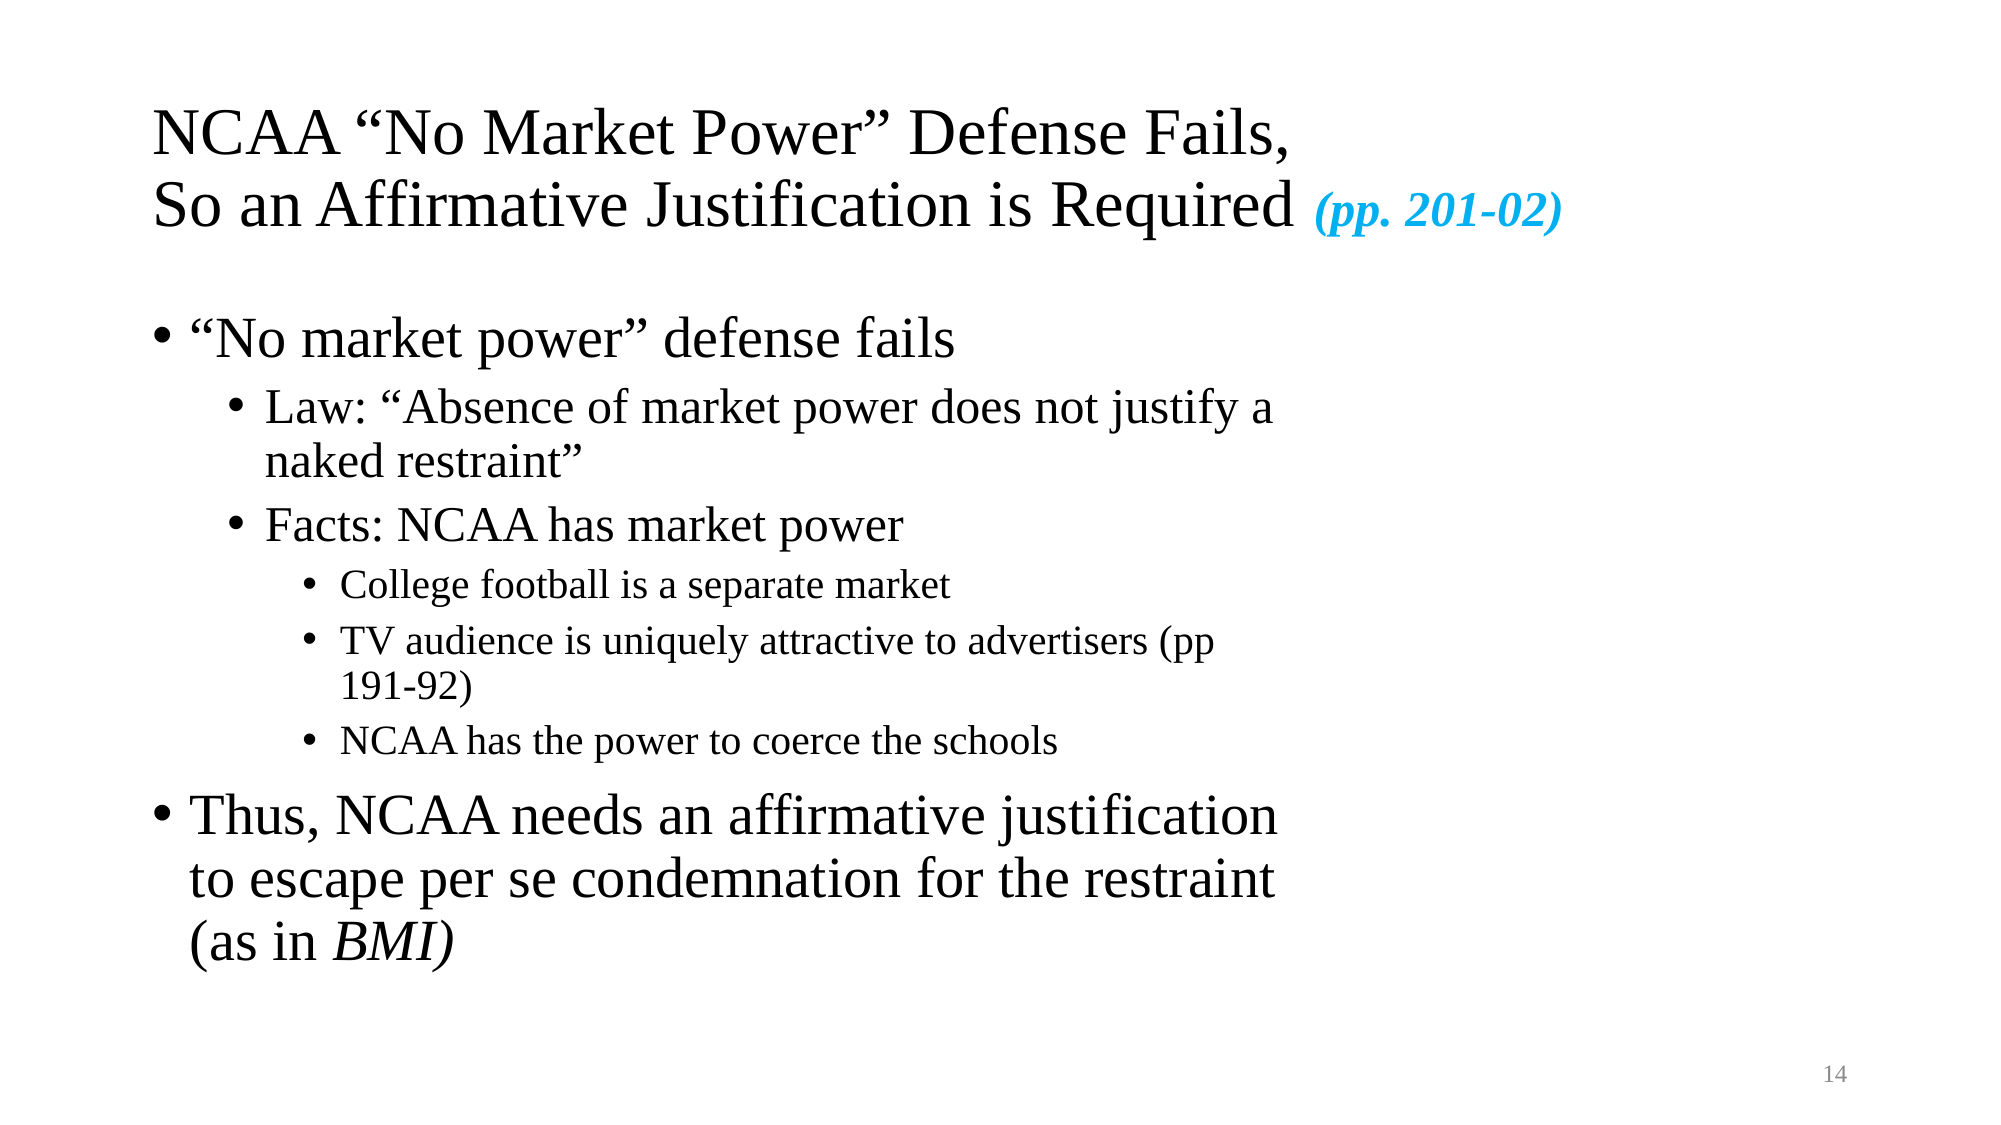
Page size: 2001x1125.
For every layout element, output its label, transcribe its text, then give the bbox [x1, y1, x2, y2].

slide_number 14 [1412, 1042, 1863, 1103]
list “No market power” defense fails Law: “Absence of market power does not justify a naked restraint” Facts: NCAA has market power College football is a separate market TV audience is uniquely attractive to advertisers (pp 191-92) NCAA has the power to coerce the schools Thus, NCAA needs an affirmative justification to escape per se condemnation for the restraint (as in BMI) [137, 299, 1315, 1014]
title NCAA “No Market Power” Defense Fails, So an Affirmative Justification is Required (pp. 201-02) [137, 59, 1863, 278]
